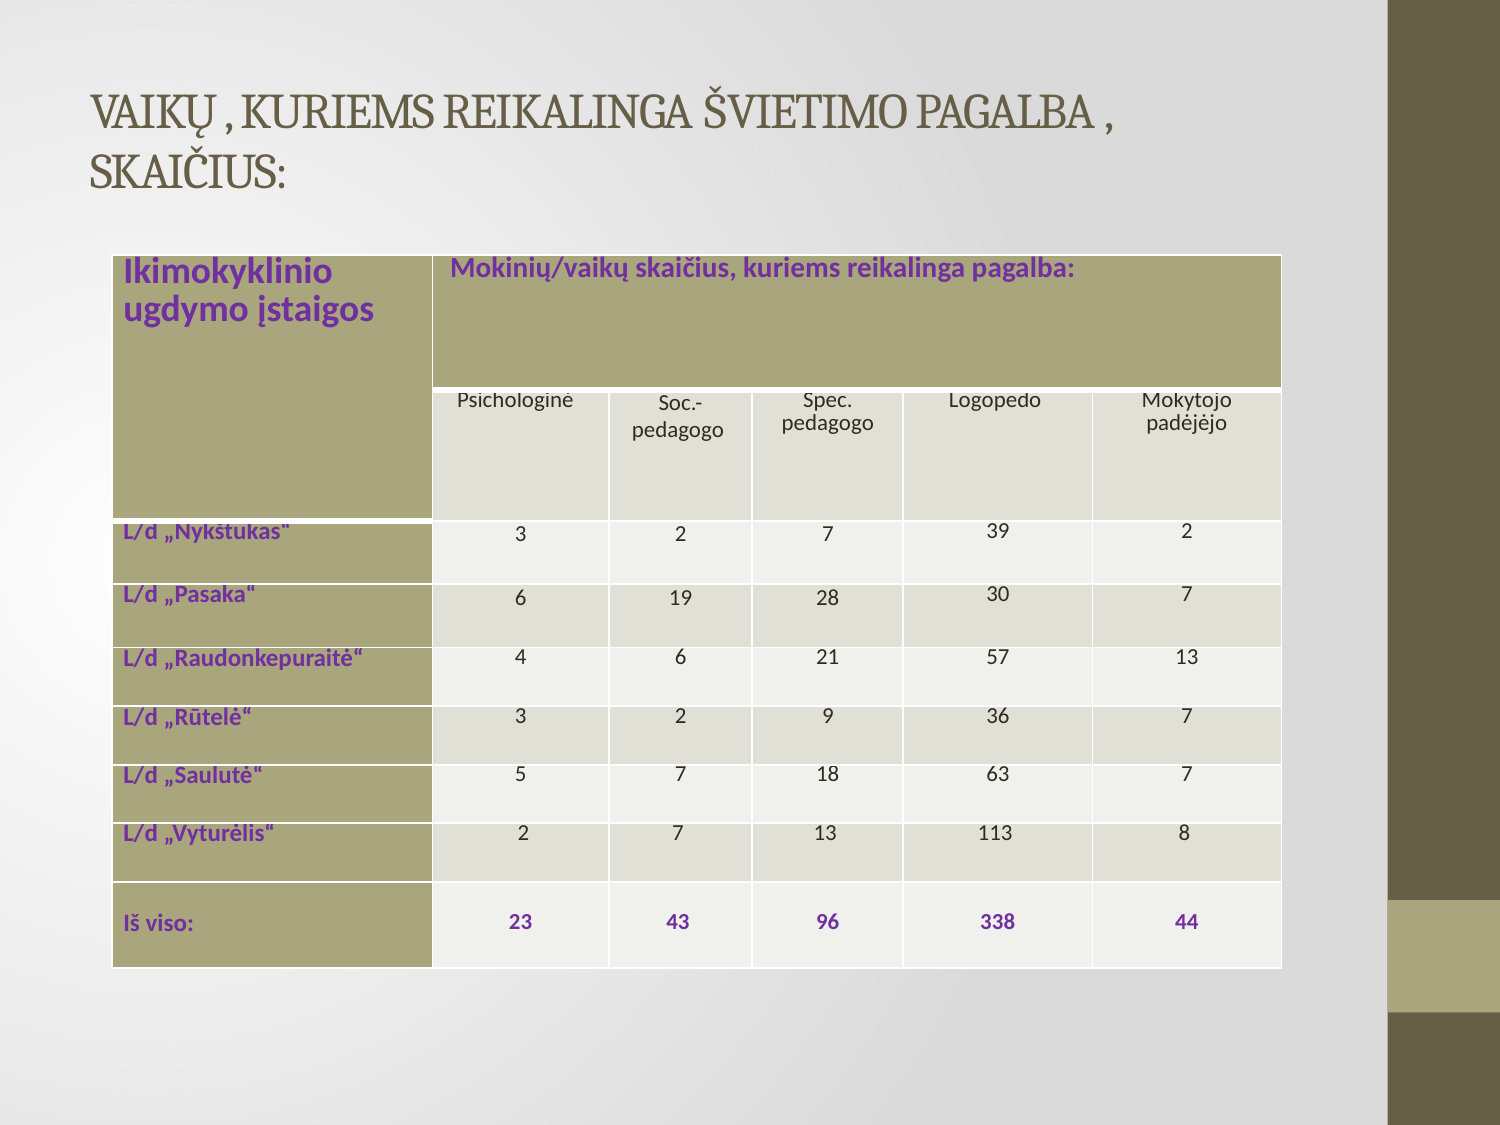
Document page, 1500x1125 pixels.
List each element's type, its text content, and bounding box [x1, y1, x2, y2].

table_cell 7 [610, 766, 751, 822]
table_cell L/d „Pasaka“ [113, 585, 432, 647]
table_cell 5 [433, 766, 608, 822]
table_cell 30 [904, 585, 1092, 647]
table_cell 2 [433, 824, 608, 881]
table_cell 18 [753, 766, 902, 822]
table_cell 7 [1093, 766, 1281, 822]
table_cell Psichologinė [433, 393, 608, 520]
table_cell 28 [753, 585, 902, 647]
table_cell 43 [610, 883, 751, 967]
table_cell L/d „Nykštukas“ [113, 524, 432, 583]
table_cell 2 [610, 522, 751, 583]
table_cell 36 [904, 707, 1092, 764]
table_cell 6 [433, 585, 608, 647]
table_cell 44 [1093, 883, 1281, 967]
table_cell 57 [904, 648, 1092, 705]
table_cell L/d „Vyturėlis“ [113, 824, 432, 881]
table_cell Soc.-pedagogo [610, 393, 751, 520]
table_cell 2 [610, 707, 751, 764]
table_cell 2 [1093, 522, 1281, 583]
table_cell Mokytojo padėjėjo [1093, 393, 1281, 520]
table_cell 7 [753, 522, 902, 583]
table_cell 39 [904, 522, 1092, 583]
table_cell 63 [904, 766, 1092, 822]
table_cell 6 [610, 648, 751, 705]
table_cell 8 [1093, 824, 1281, 881]
title VAIKŲ , KURIEMS REIKALINGA ŠVIETIMO PAGALBA , SKAIČIUS: [75, 45, 1325, 233]
table_cell 9 [753, 707, 902, 764]
table_cell 7 [1093, 585, 1281, 647]
table_cell 13 [753, 824, 902, 881]
table_cell 13 [1093, 648, 1281, 705]
table_cell L/d „Rūtelė“ [113, 707, 432, 764]
table_cell 3 [433, 522, 608, 583]
table_cell Logopedo [904, 393, 1092, 520]
table_header Ikimokyklinio ugdymo įstaigos [113, 256, 432, 518]
table_cell 4 [433, 648, 608, 705]
table_cell 96 [753, 883, 902, 967]
table_cell 7 [610, 824, 751, 881]
table_cell 3 [433, 707, 608, 764]
table_cell 113 [904, 824, 1092, 881]
table_cell L/d „Raudonkepuraitė“ [113, 648, 432, 705]
table_cell 23 [433, 883, 608, 967]
table_cell 338 [904, 883, 1092, 967]
table_cell 7 [1093, 707, 1281, 764]
table_cell Iš viso: [113, 883, 432, 967]
table_header Mokinių/vaikų skaičius, kuriems reikalinga pagalba: [433, 256, 1281, 387]
table_cell L/d „Saulutė“ [113, 766, 432, 822]
table_cell 21 [753, 648, 902, 705]
table_cell Spec. pedagogo [753, 393, 902, 520]
table_cell 19 [610, 585, 751, 647]
